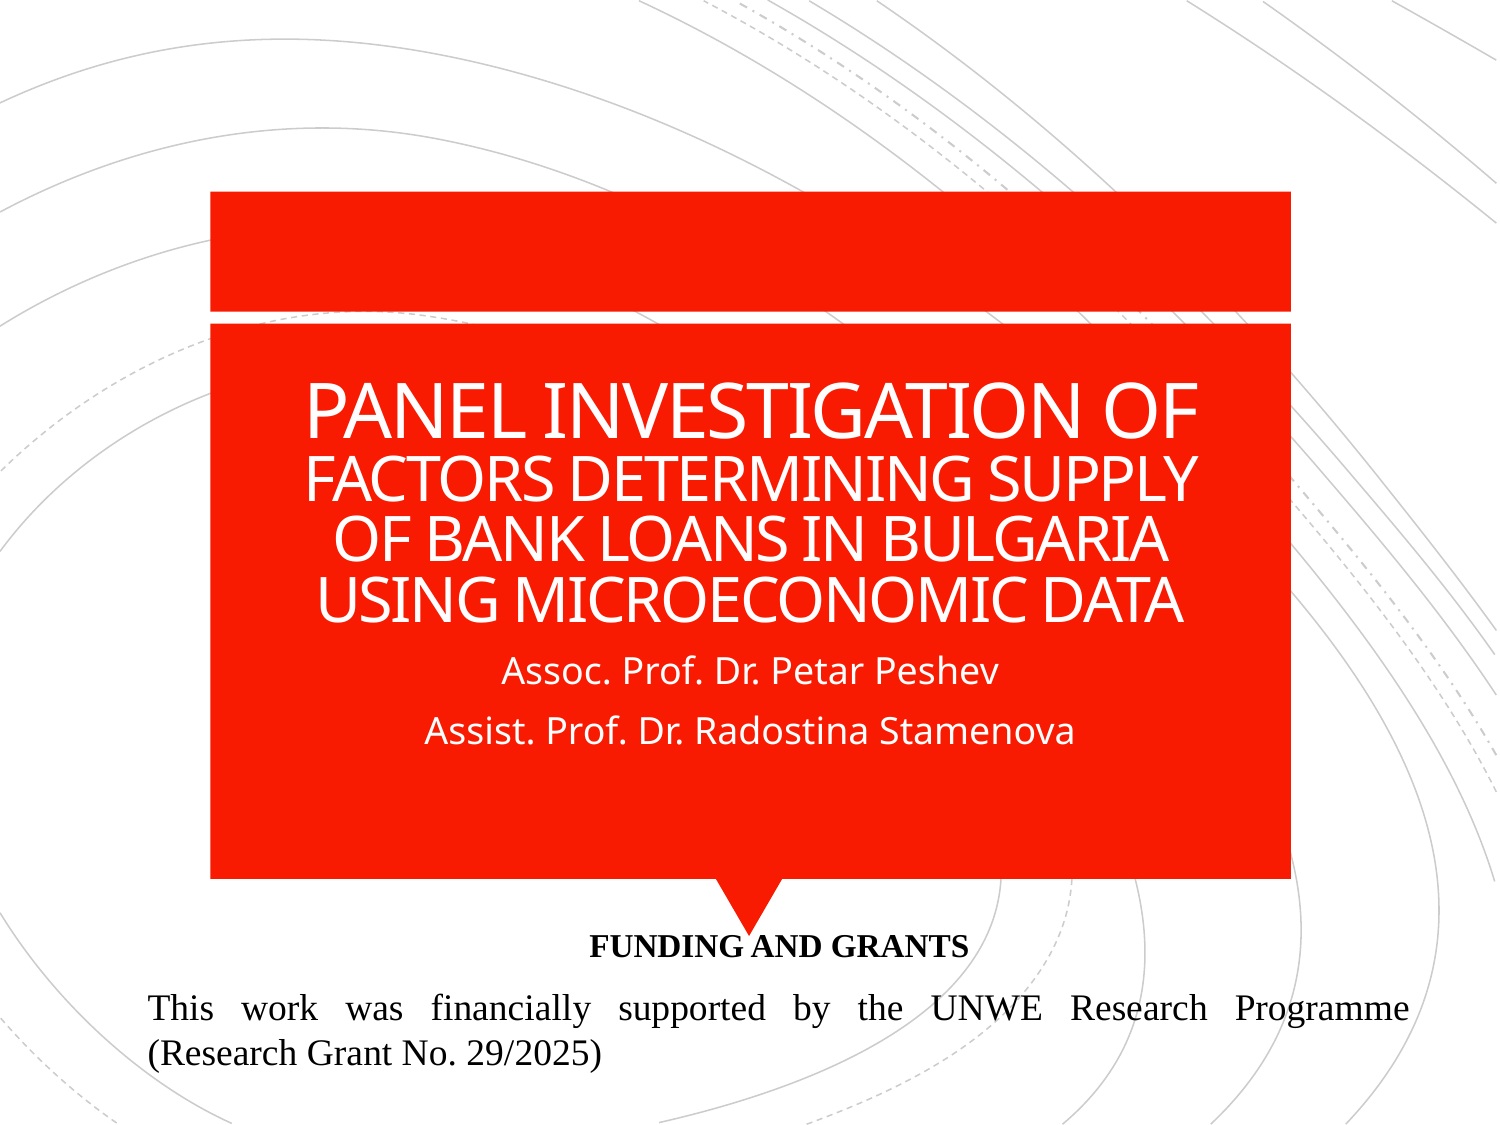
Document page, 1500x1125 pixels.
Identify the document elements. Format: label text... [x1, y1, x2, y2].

subtitle Assoc. Prof. Dr. Petar Peshev Assist. Prof. Dr. Radostina Stamenova [222, 646, 1278, 866]
text_box FUNDING AND GRANTS This work was financially supported by the UNWE Research Programme (Research Grant No. 29/2025) [88, 916, 1471, 1081]
title PANEL INVESTIGATION OF FACTORS DETERMINING SUPPLY OF BANK LOANS IN BULGARIA USING MICROECONOMIC DATA [222, 337, 1278, 635]
